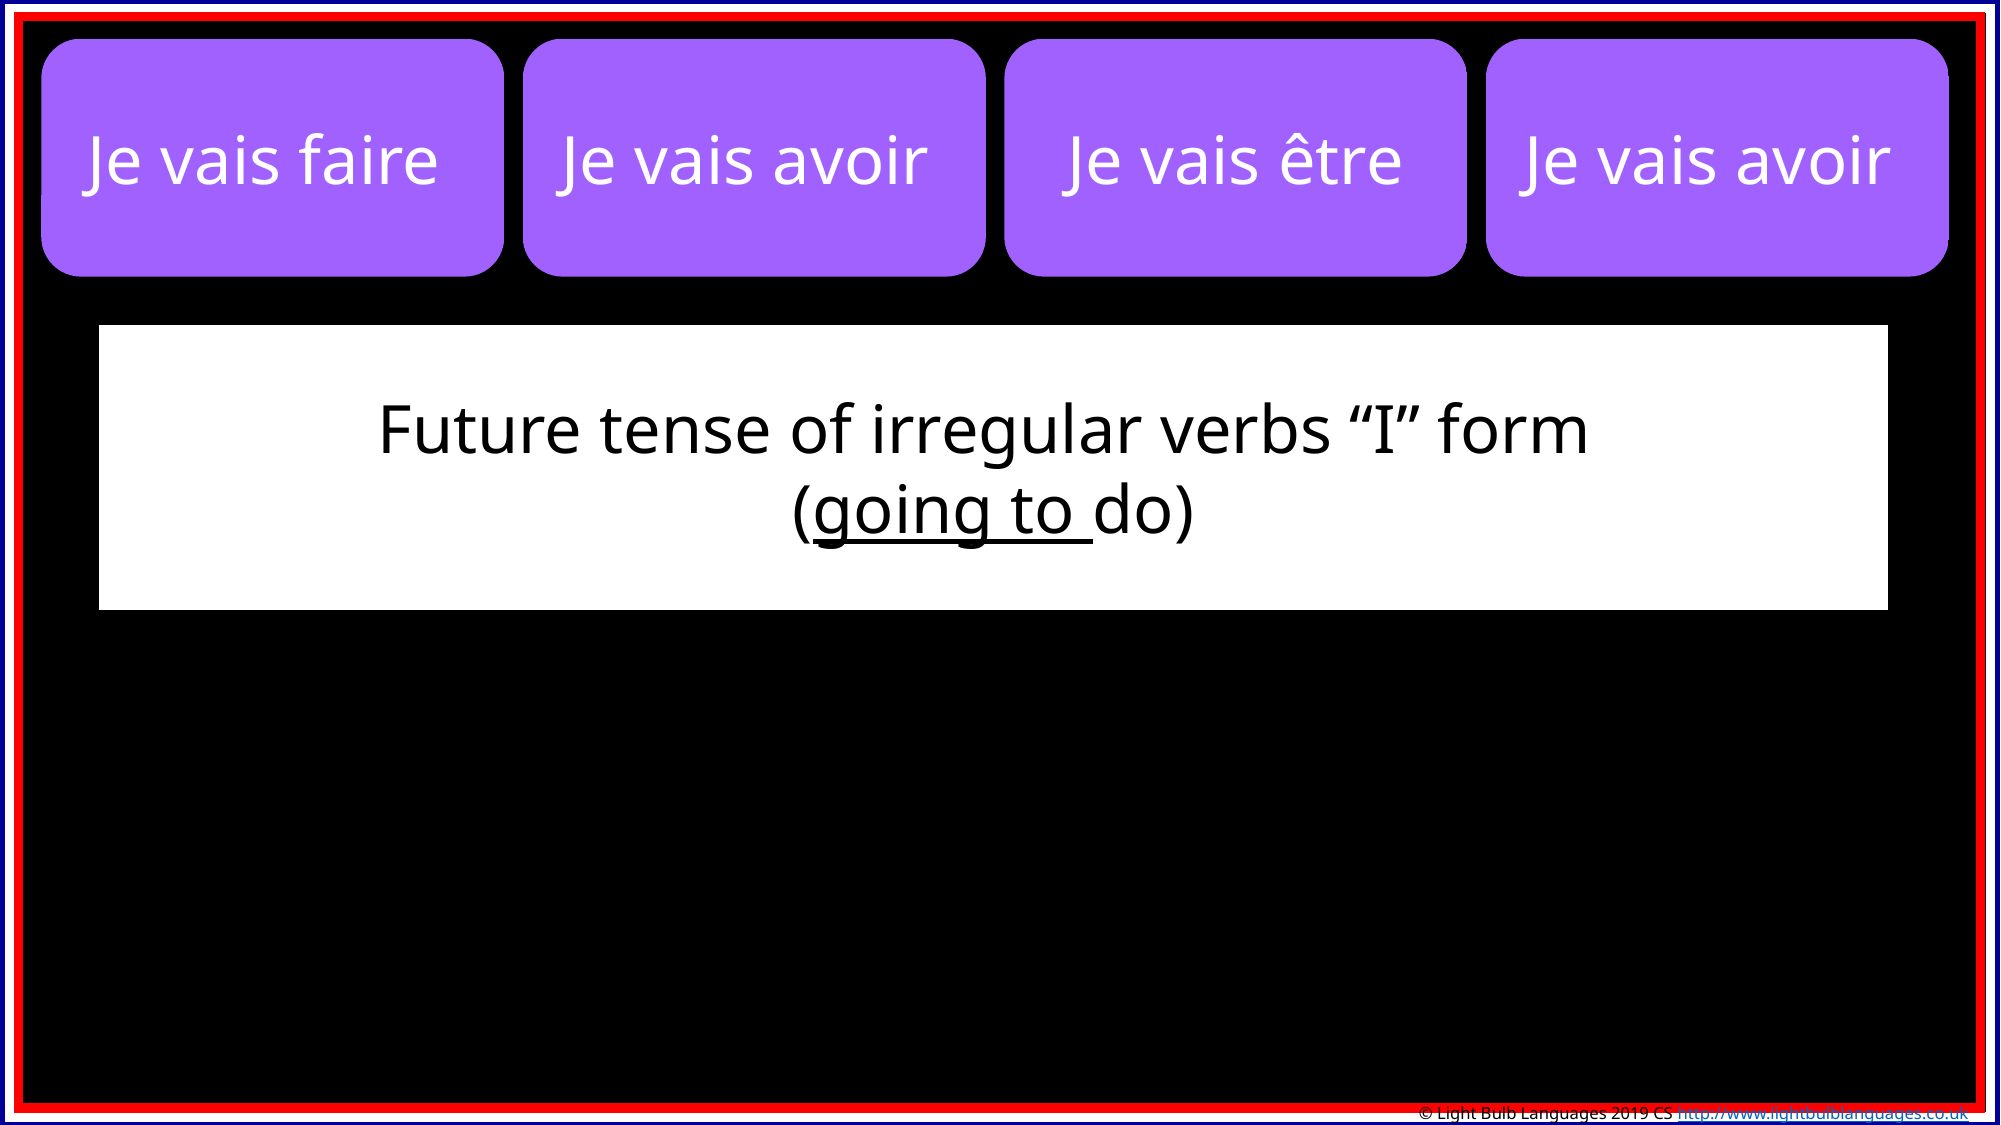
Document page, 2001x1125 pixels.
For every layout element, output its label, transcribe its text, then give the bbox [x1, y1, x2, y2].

text_box [17, 15, 1982, 1109]
text_box Je vais faire [40, 37, 506, 278]
text_box © Light Bulb Languages 2019 CS http://www.lightbulblanguages.co.uk [1404, 1095, 2000, 1125]
text_box [0, 0, 2000, 1125]
text_box Je vais avoir [521, 37, 987, 278]
text_box [9, 8, 1992, 1118]
text_box Je vais être [1003, 37, 1469, 278]
text_box Future tense of irregular verbs “I” form (going to do) [99, 325, 1888, 610]
text_box Je vais avoir [1484, 37, 1950, 278]
